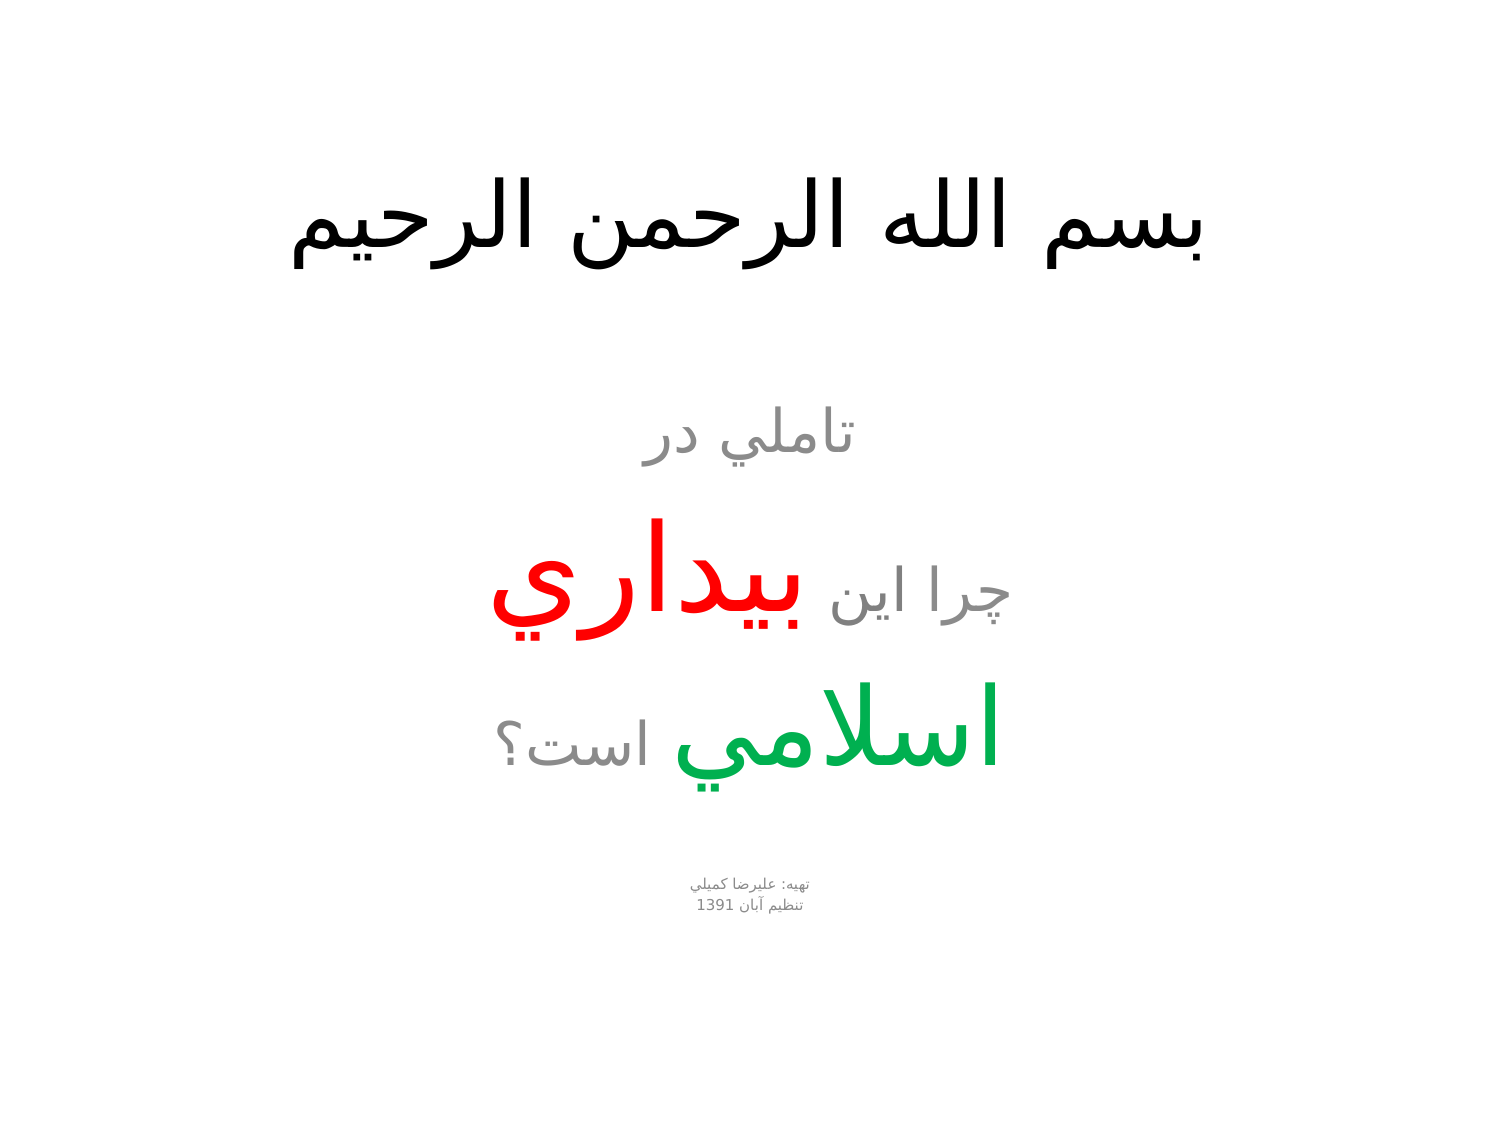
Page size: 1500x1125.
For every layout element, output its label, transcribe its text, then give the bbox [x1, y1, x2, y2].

subtitle تاملي در چرا اين بيداري اسلامي است؟ تهيه: عليرضا كميلي تنظيم آبان 1391 [225, 385, 1275, 925]
title بسم الله الرحمن الرحيم [112, 90, 1388, 332]
